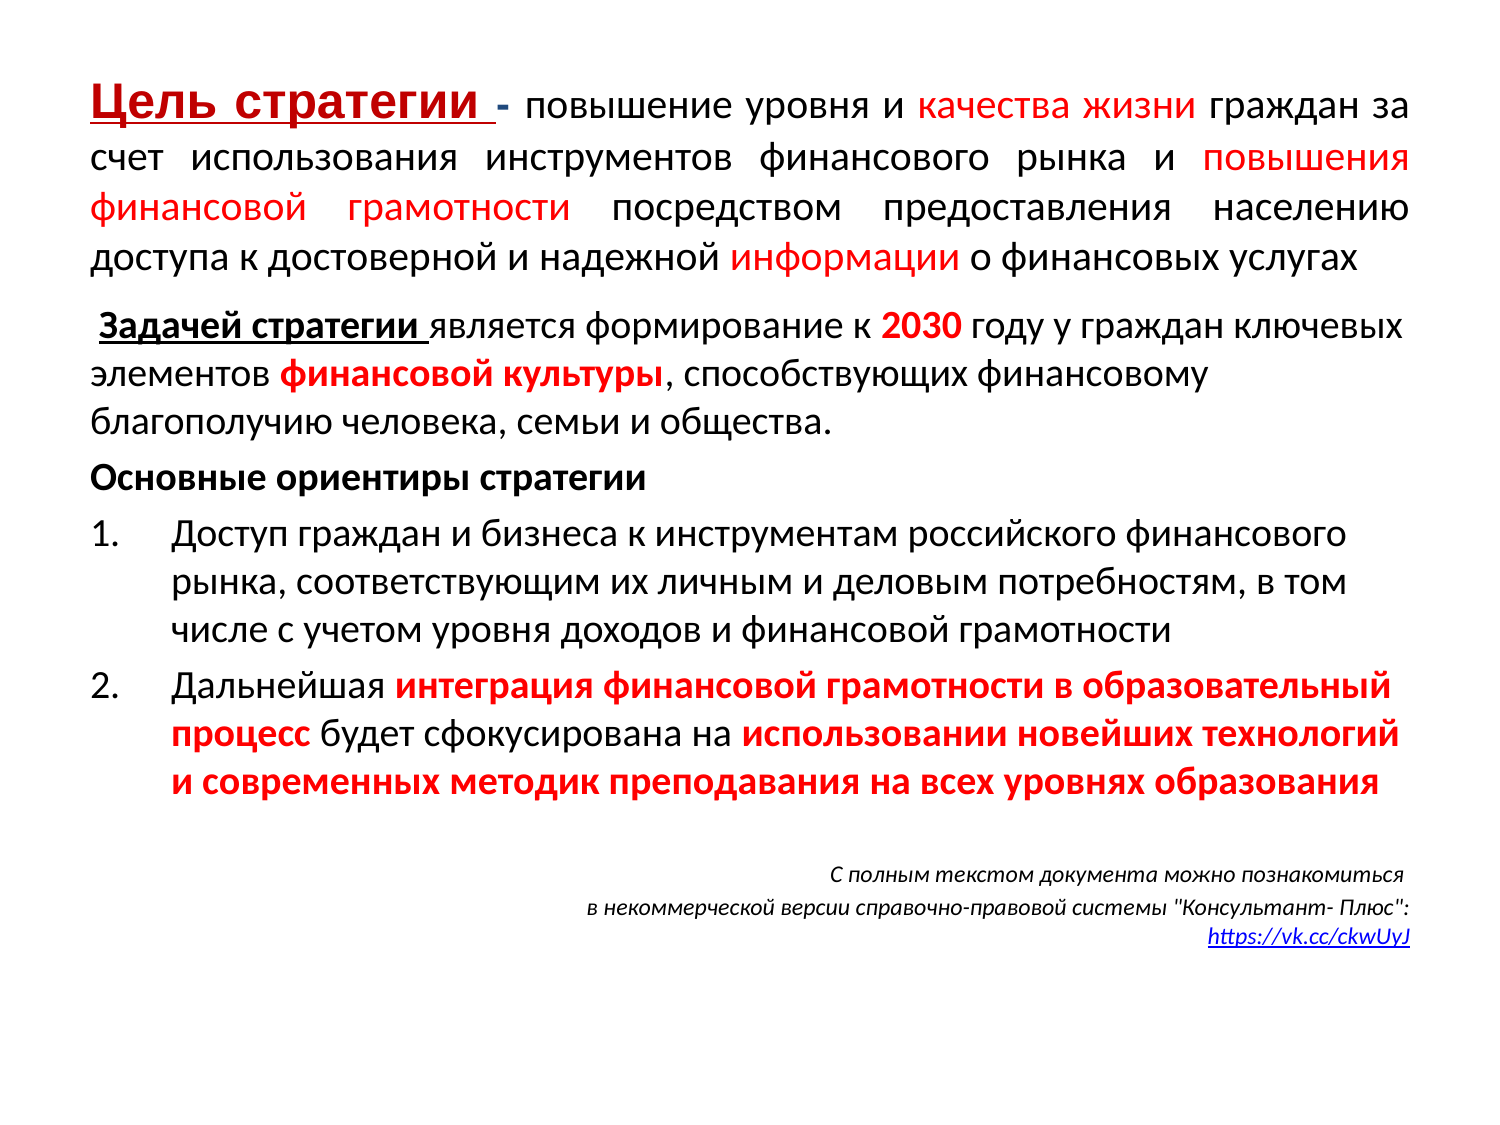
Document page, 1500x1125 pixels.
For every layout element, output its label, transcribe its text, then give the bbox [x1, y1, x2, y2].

title Цель стратегии - повышение уровня и качества жизни граждан за счет использования инструментов финансового рынка и повышения финансовой грамотности посредством предоставления населению доступа к достоверной и надежной информации о финансовых услугах [75, 45, 1425, 290]
list Задачей стратегии является формирование к 2030 году у граждан ключевых элементов финансовой культуры, способствующих финансовому благополучию человека, семьи и общества. Основные ориентиры стратегии Доступ граждан и бизнеса к инструментам российского финансового рынка, соответствующим их личным и деловым потребностям, в том числе с учетом уровня доходов и финансовой грамотности Дальнейшая интеграция финансовой грамотности в образовательный процесс будет сфокусирована на использовании новейших технологий и современных методик преподавания на всех уровнях образования С полным текстом документа можно познакомиться в некоммерческой версии справочно-правовой системы "Консультант- Плюс": https://vk.cc/ckwUyJ [75, 290, 1425, 1005]
